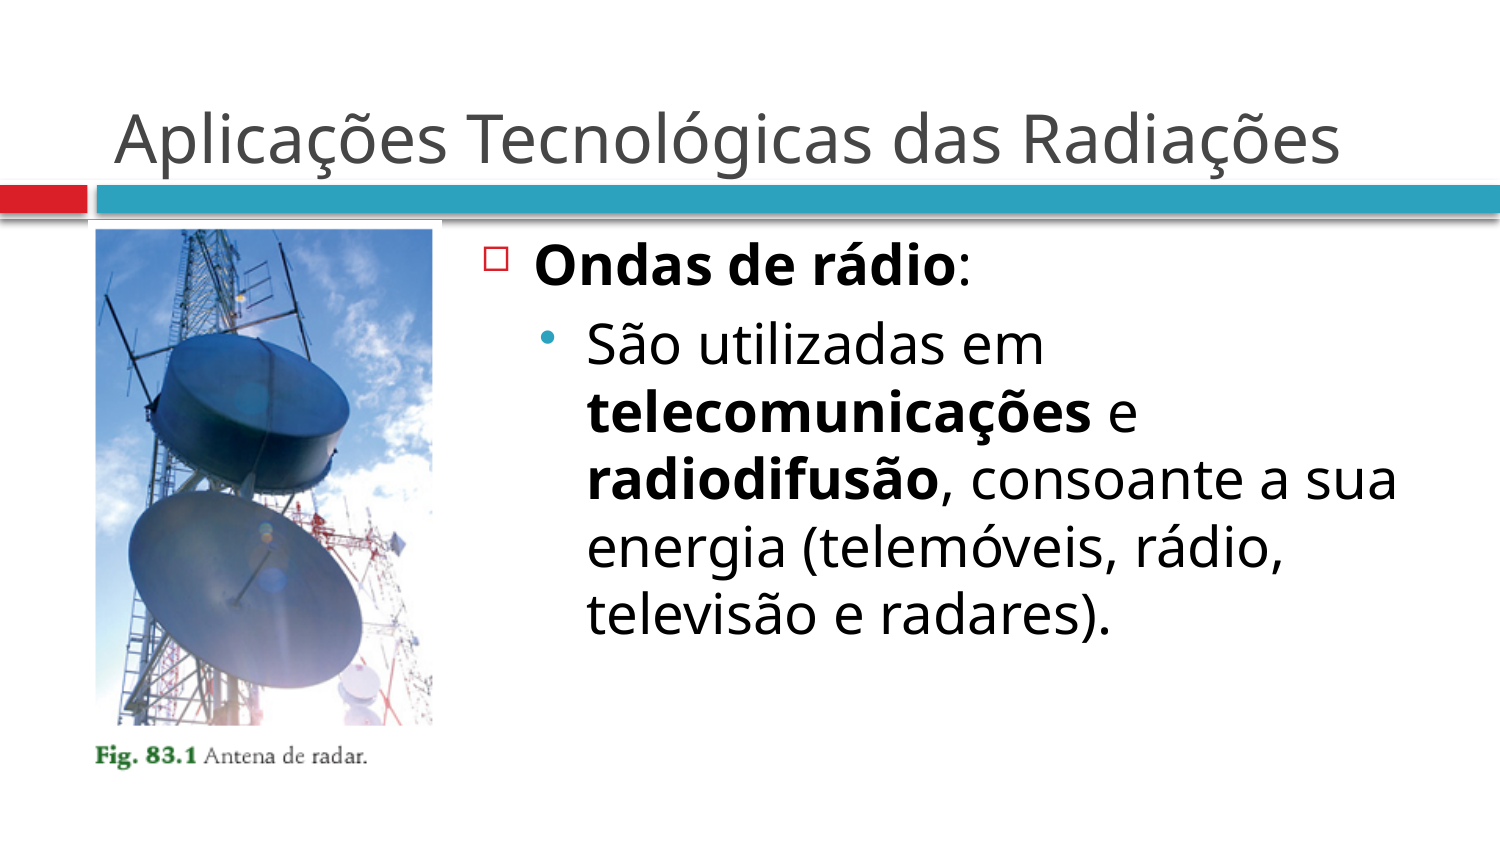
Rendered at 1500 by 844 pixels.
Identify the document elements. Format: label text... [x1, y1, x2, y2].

picture [88, 220, 442, 773]
title Aplicações Tecnológicas das Radiações [99, 19, 1438, 185]
list Ondas de rádio: São utilizadas em telecomunicações e radiodifusão, consoante a sua energia (telemóveis, rádio, televisão e radares). [466, 221, 1433, 759]
